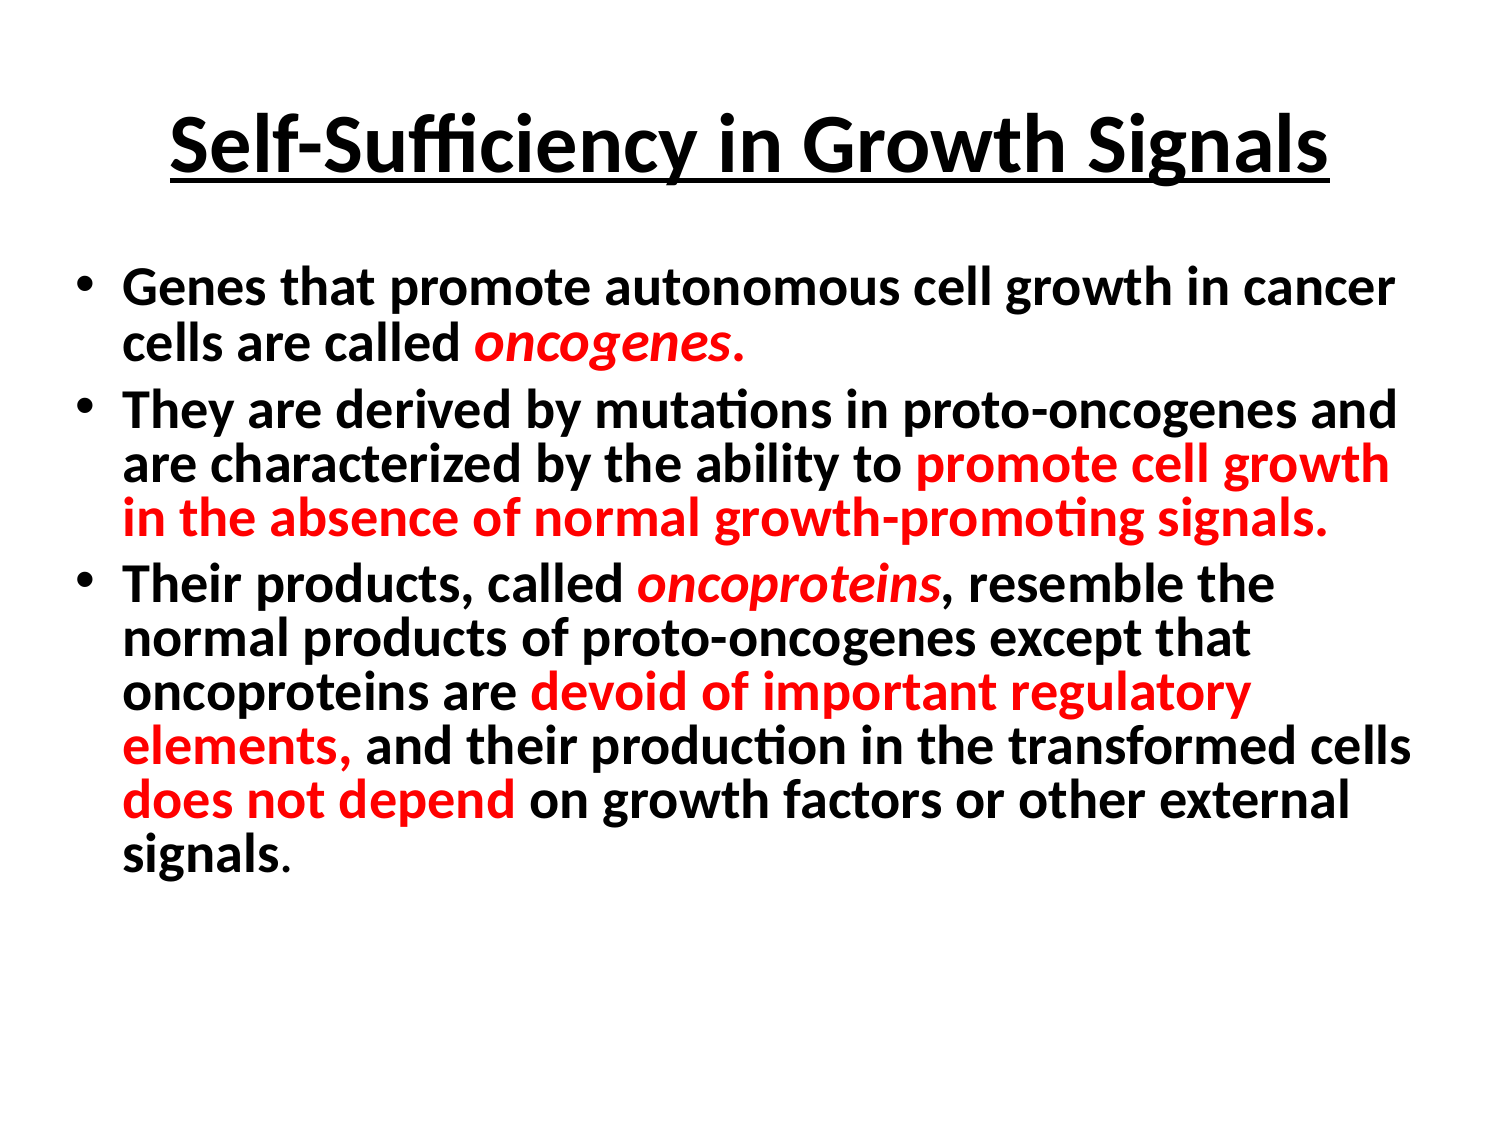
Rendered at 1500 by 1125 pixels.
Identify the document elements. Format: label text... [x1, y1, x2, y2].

list Genes that promote autonomous cell growth in cancer cells are called oncogenes. They are derived by mutations in proto-oncogenes and are characterized by the ability to promote cell growth in the absence of normal growth-promoting signals. Their products, called oncoproteins, resemble the normal products of proto-oncogenes except that oncoproteins are devoid of important regulatory elements, and their production in the transformed cells does not depend on growth factors or other external signals. [75, 262, 1425, 1005]
title Self-Sufficiency in Growth Signals [75, 45, 1425, 233]
